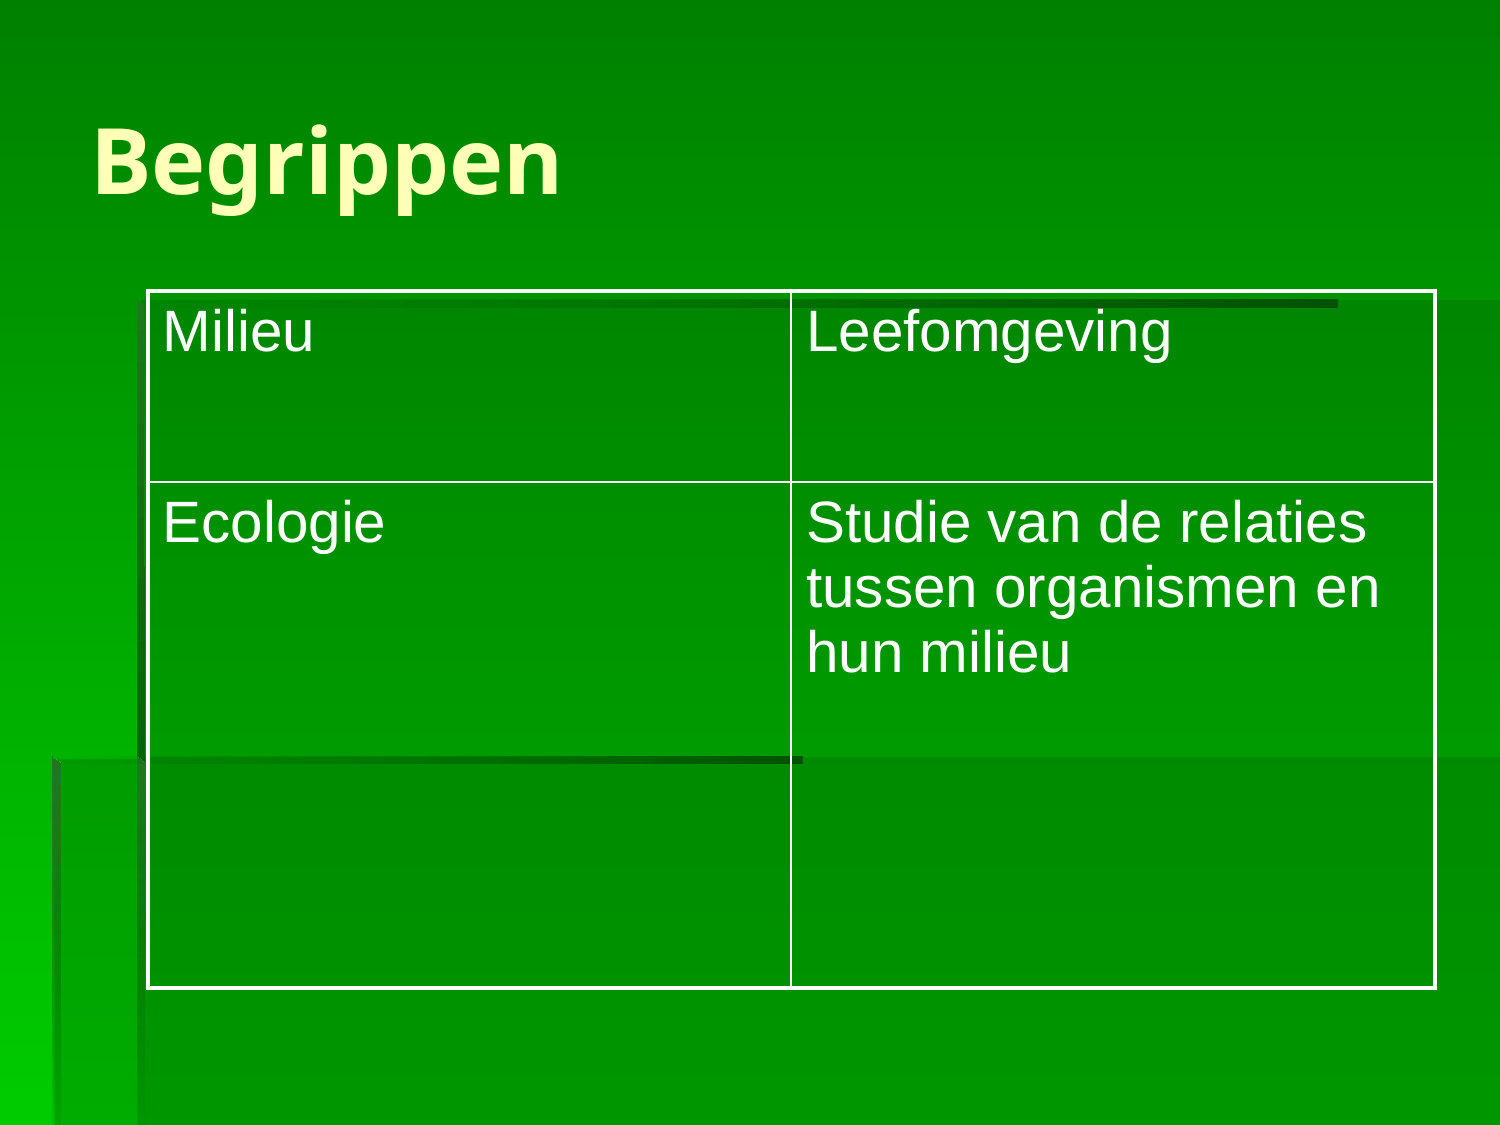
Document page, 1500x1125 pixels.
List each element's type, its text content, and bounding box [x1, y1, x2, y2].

table_header Leefomgeving [792, 293, 1433, 481]
title Begrippen [75, 40, 1451, 275]
table_header Milieu [150, 293, 790, 481]
table_cell Ecologie [150, 483, 790, 986]
table_cell Studie van de relaties tussen organismen en hun milieu [792, 483, 1433, 986]
